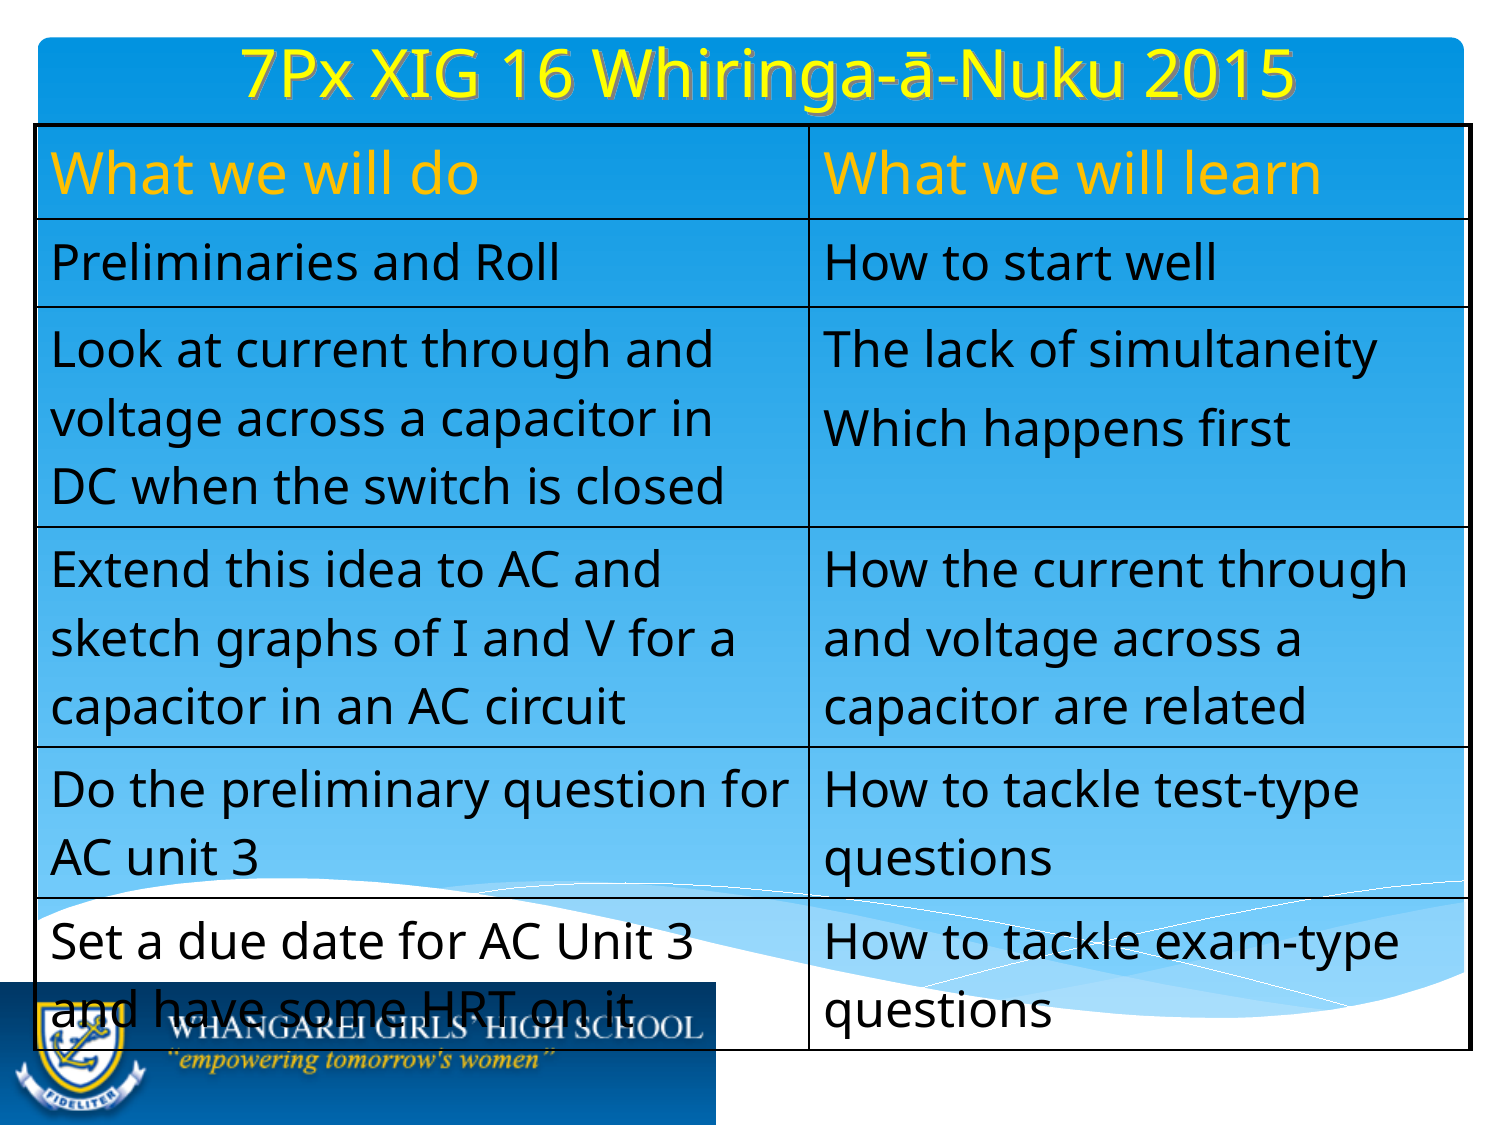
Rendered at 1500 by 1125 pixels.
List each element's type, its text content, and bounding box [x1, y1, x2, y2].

table_header What we will do [37, 127, 808, 218]
table_cell Do the preliminary question for AC unit 3 [37, 748, 808, 897]
table_cell Set a due date for AC Unit 3 and have some HRT on it [37, 899, 808, 1049]
table_cell Preliminaries and Roll [37, 220, 808, 306]
table_cell Extend this idea to AC and sketch graphs of I and V for a capacitor in an AC circuit [37, 528, 808, 746]
table_cell How to start well [810, 220, 1468, 306]
table_cell Look at current through and voltage across a capacitor in DC when the switch is closed [37, 308, 808, 526]
table_cell The lack of simultaneity Which happens first [810, 308, 1468, 526]
table_cell How the current through and voltage across a capacitor are related [810, 528, 1468, 746]
text_box 7Px XIG 16 Whiringa-ā-Nuku 2015 [162, 20, 1375, 121]
table_header What we will learn [810, 127, 1468, 218]
table_cell How to tackle test-type questions [810, 748, 1468, 897]
table_cell How to tackle exam-type questions [810, 899, 1468, 1049]
picture [0, 982, 716, 1125]
